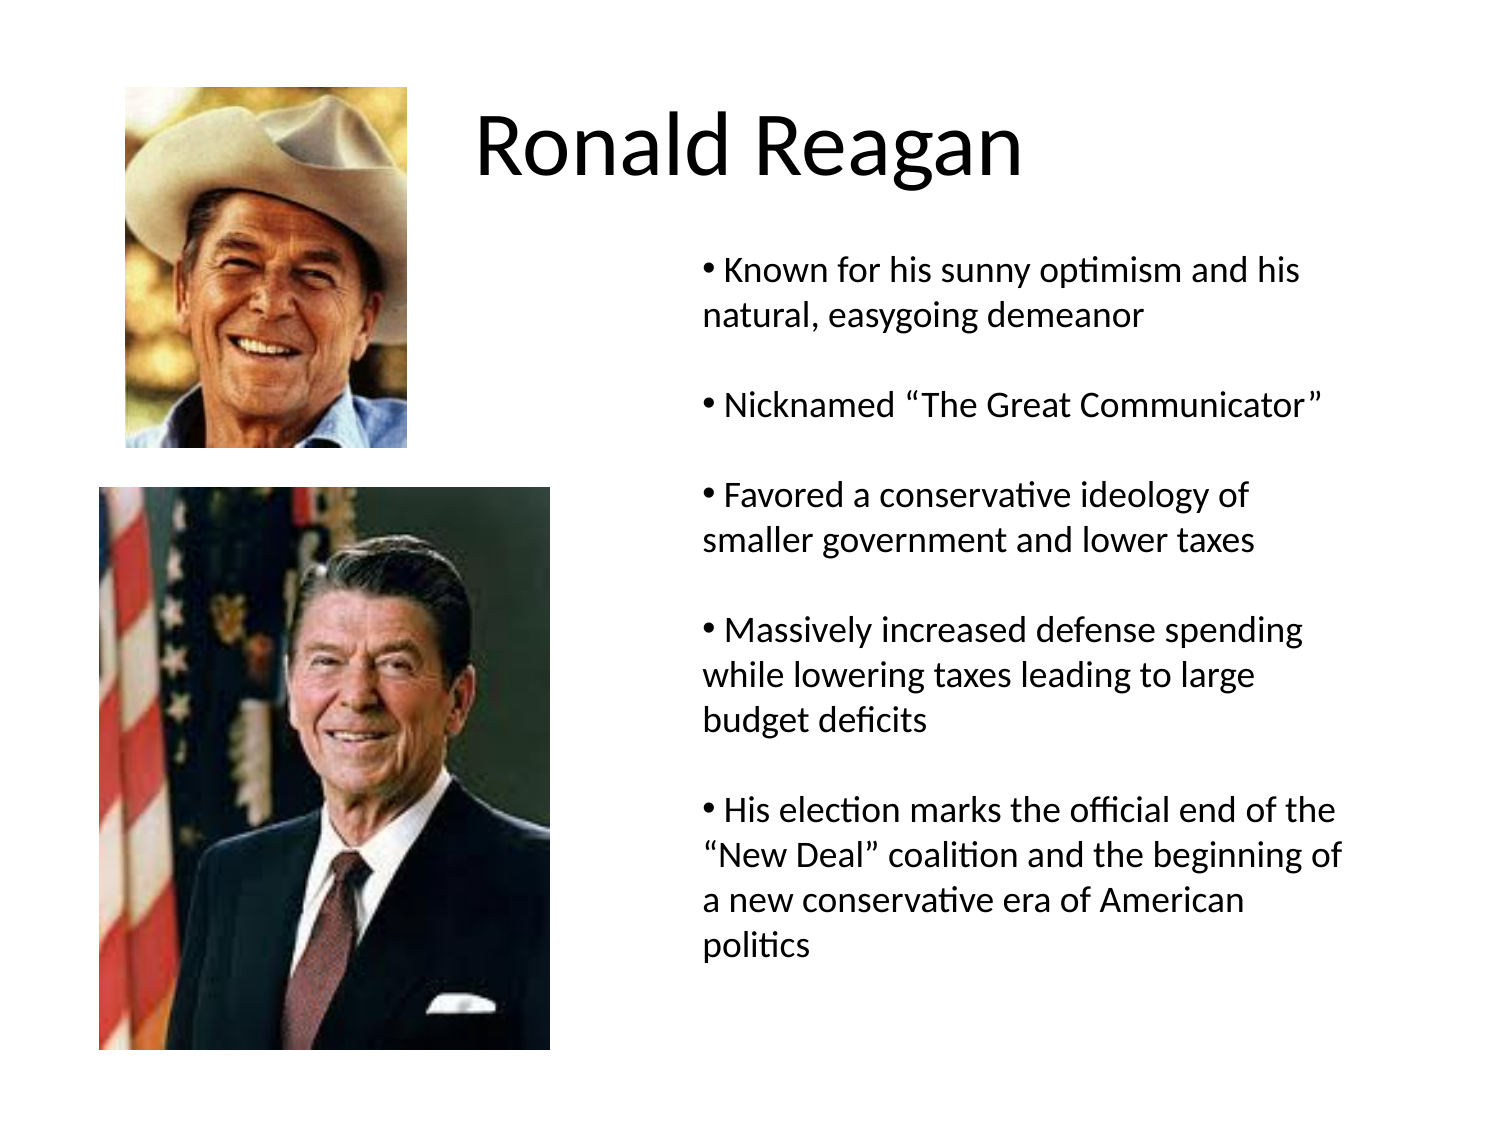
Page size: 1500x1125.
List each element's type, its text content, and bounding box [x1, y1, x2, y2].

picture [124, 87, 407, 448]
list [99, 487, 551, 1051]
title Ronald Reagan [75, 45, 1425, 233]
text_box Known for his sunny optimism and his natural, easygoing demeanor Nicknamed “The Great Communicator” Favored a conservative ideology of smaller government and lower taxes Massively increased defense spending while lowering taxes leading to large budget deficits His election marks the official end of the “New Deal” coalition and the beginning of a new conservative era of American politics [687, 237, 1375, 973]
